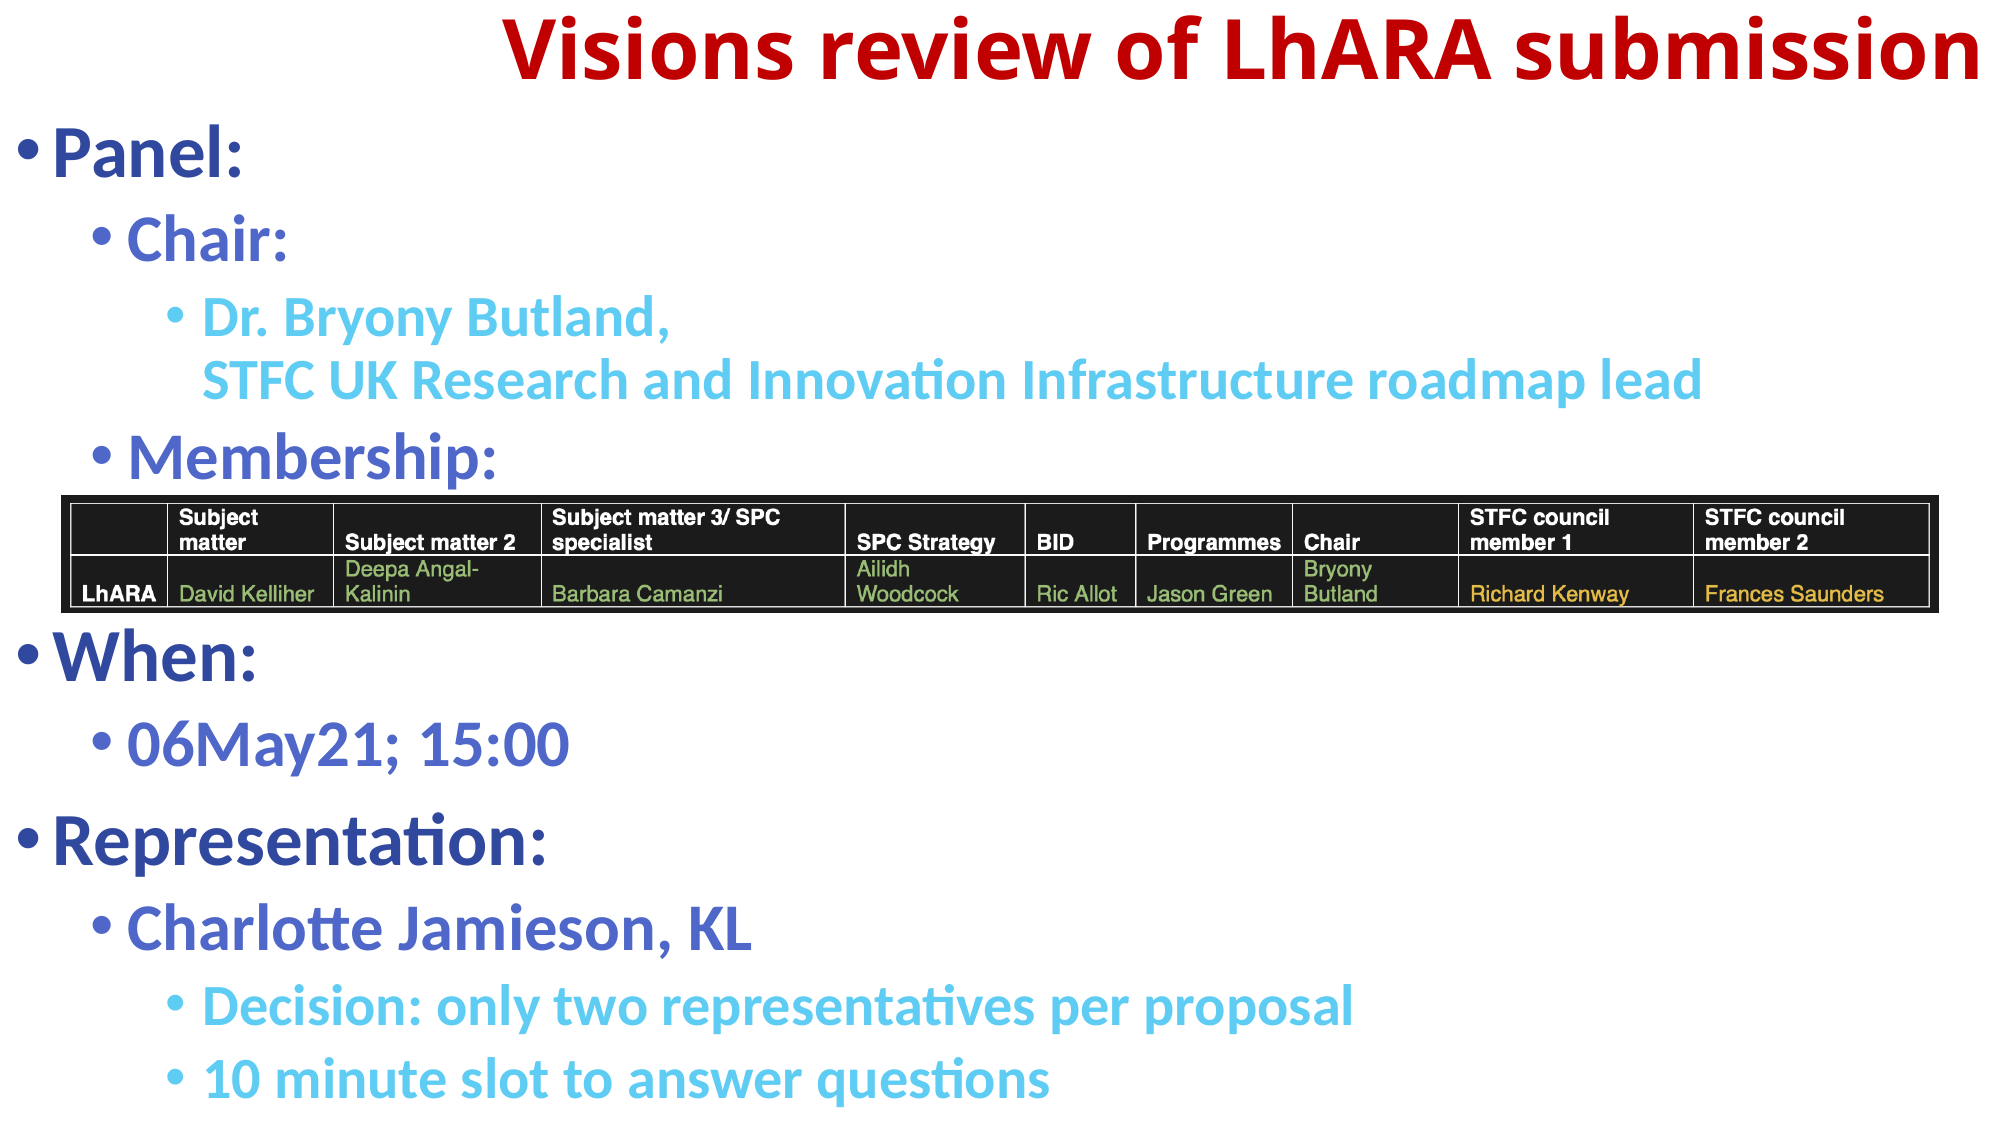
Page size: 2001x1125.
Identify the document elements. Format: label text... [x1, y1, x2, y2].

picture [61, 495, 1939, 613]
title Visions review of LhARA submission [0, 0, 2000, 104]
list Panel: Chair: Dr. Bryony Butland, STFC UK Research and Innovation Infrastructure roadmap lead Membership: When: 06May21; 15:00 Representation: Charlotte Jamieson, KL Decision: only two representatives per proposal 10 minute slot to answer questions [0, 104, 2000, 1124]
